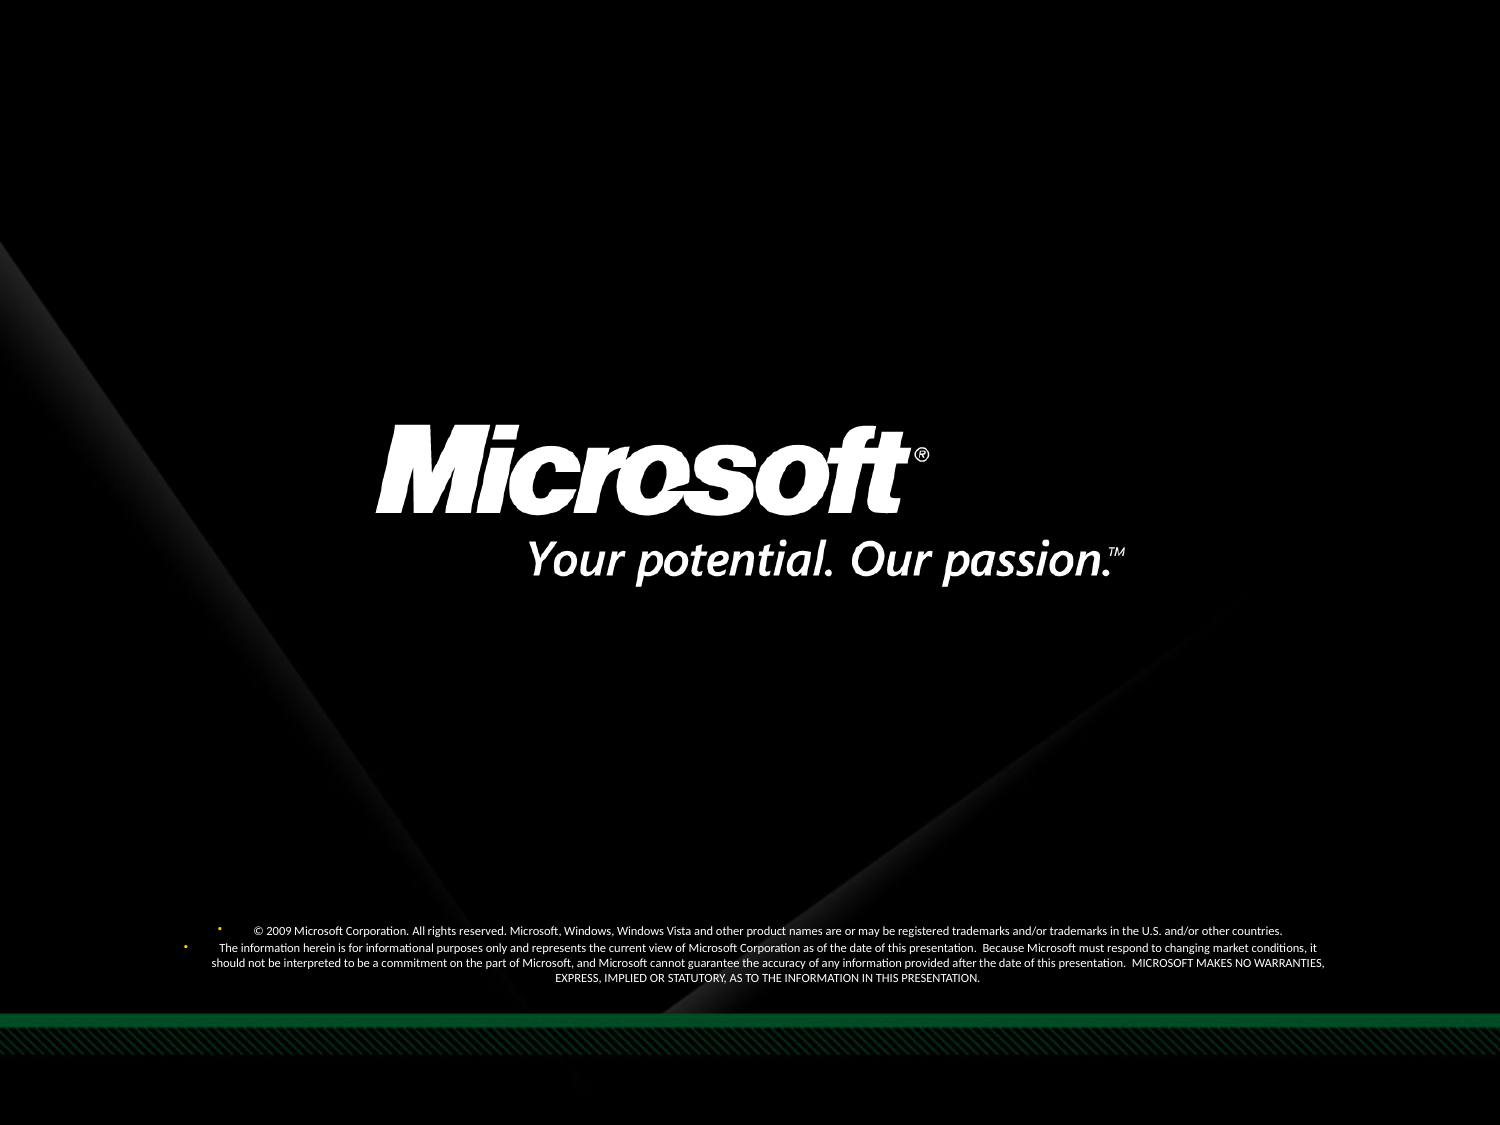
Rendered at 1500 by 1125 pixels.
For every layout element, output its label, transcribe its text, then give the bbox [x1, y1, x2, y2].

text_box © 2009 Microsoft Corporation. All rights reserved. Microsoft, Windows, Windows Vista and other product names are or may be registered trademarks and/or trademarks in the U.S. and/or other countries. The information herein is for informational purposes only and represents the current view of Microsoft Corporation as of the date of this presentation. Because Microsoft must respond to changing market conditions, it should not be interpreted to be a commitment on the part of Microsoft, and Microsoft cannot guarantee the accuracy of any information provided after the date of this presentation. MICROSOFT MAKES NO WARRANTIES, EXPRESS, IMPLIED OR STATUTORY, AS TO THE INFORMATION IN THIS PRESENTATION. [158, 915, 1342, 993]
picture [0, 0, 1500, 1125]
